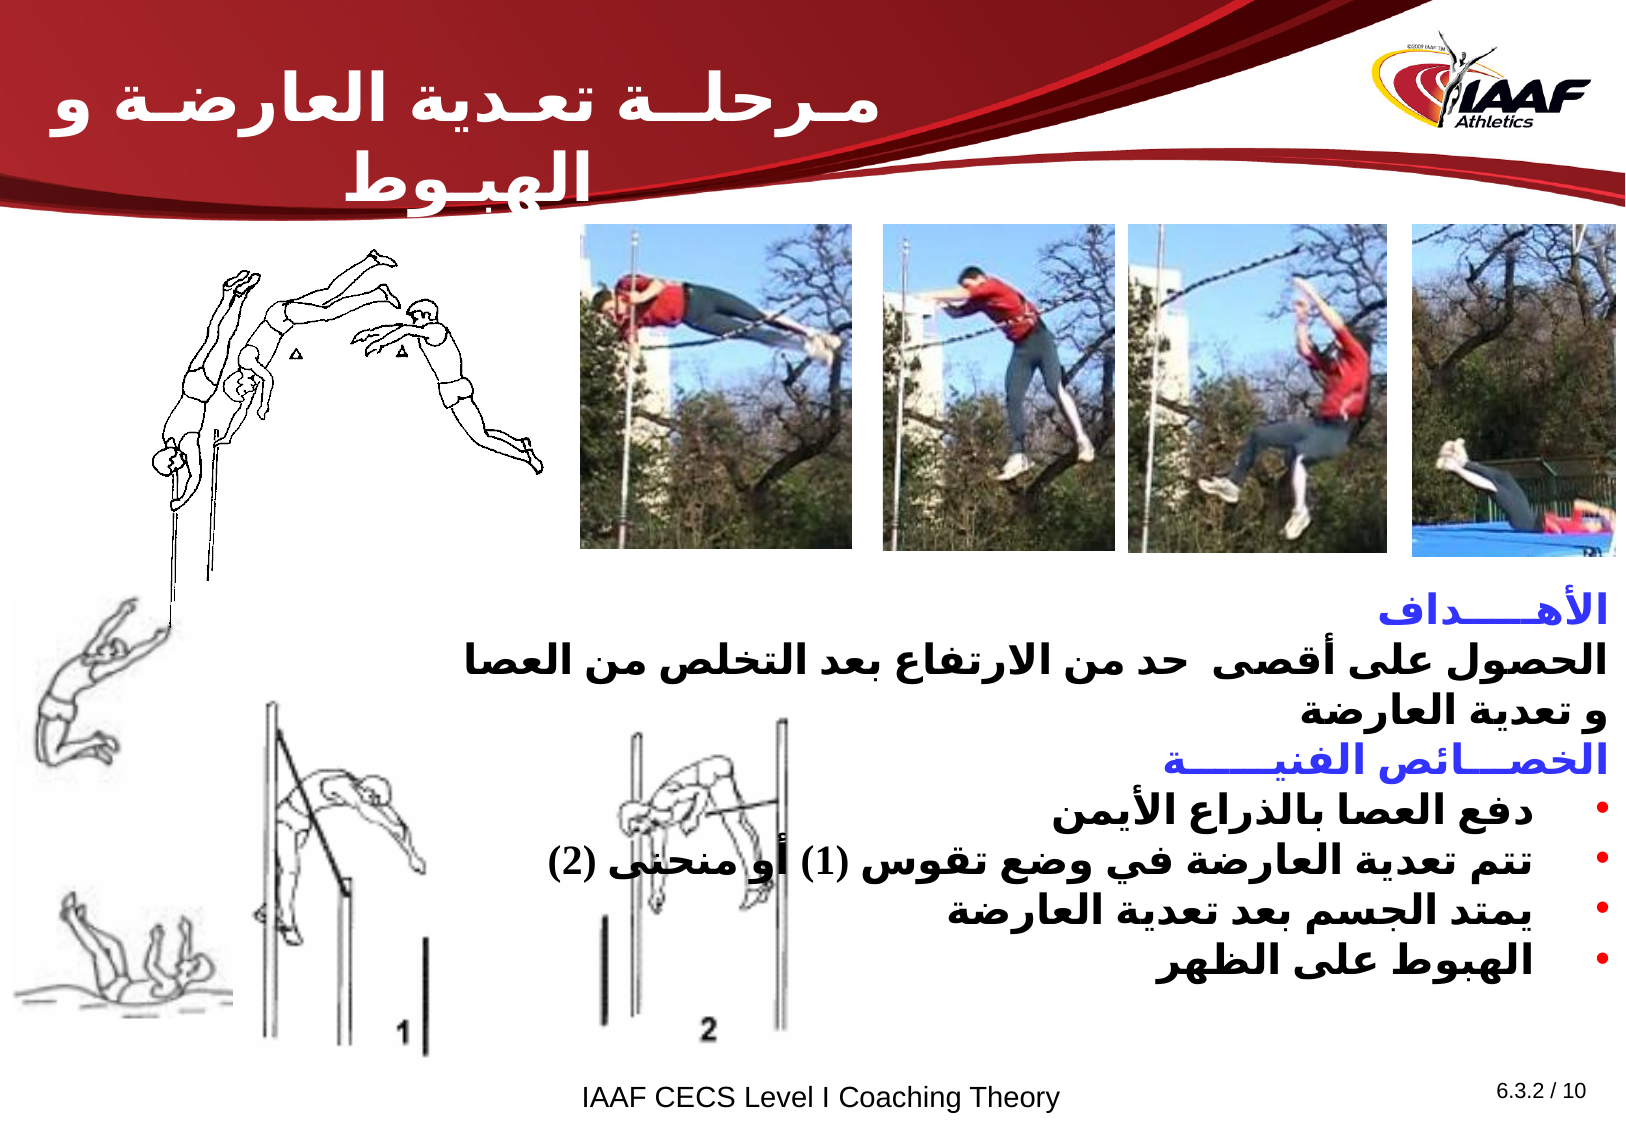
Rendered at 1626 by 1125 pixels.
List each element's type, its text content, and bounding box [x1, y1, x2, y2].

text_box IAAF CECS Level I Coaching Theory [466, 1071, 1177, 1100]
title مـرحلــة تعـدية العارضـة و الهبـوط [9, 54, 927, 136]
picture [0, 0, 1626, 1125]
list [579, 223, 853, 549]
text_box الأهـــــداف الحصول على أقصى حد من الارتفاع بعد التخلص من العصا و تعدية العارضة الخصـــائص الفنيــــــة دفع العصا بالذراع الأيمن تتم تعدية العارضة في وضع تقوس (1) أو منحنى (2) يمتد الجسم بعد تعدية العارضة الهبوط على الظهر [422, 575, 1625, 991]
text_box 6.3.2 / 10 [1460, 1069, 1623, 1111]
